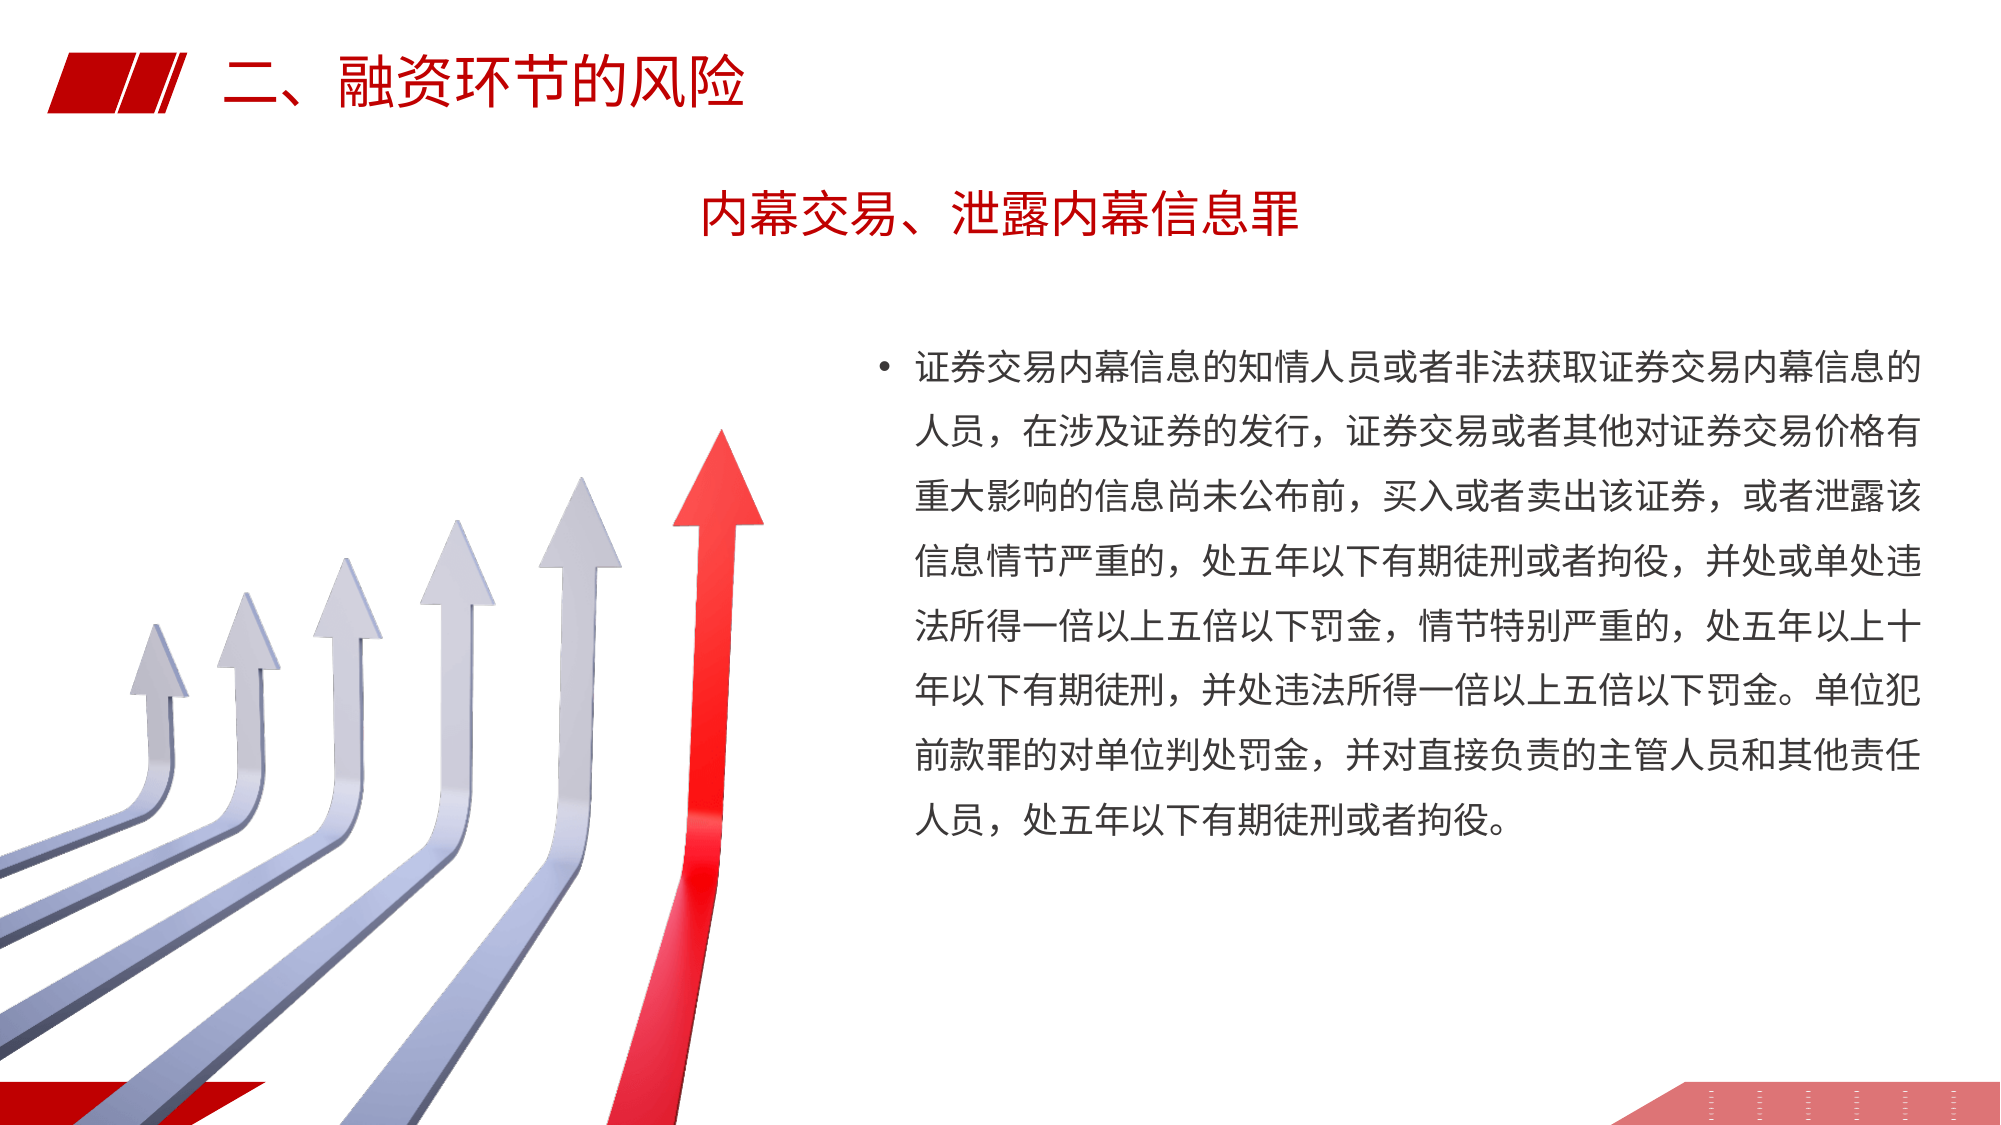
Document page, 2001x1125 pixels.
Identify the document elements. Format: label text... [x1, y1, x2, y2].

text_box 二、融资环节的风险 [206, 51, 887, 118]
list 证券交易内幕信息的知情人员或者非法获取证券交易内幕信息的人员，在涉及证券的发行，证券交易或者其他对证券交易价格有重大影响的信息尚未公布前，买入或者卖出该证券，或者泄露该信息情节严重的，处五年以下有期徒刑或者拘役，并处或单处违法所得一倍以上五倍以下罚金，情节特别严重的，处五年以上十年以下有期徒刑，并处违法所得一倍以上五倍以下罚金。单位犯前款罪的对单位判处罚金，并对直接负责的主管人员和其他责任人员，处五年以下有期徒刑或者拘役。 [864, 315, 1940, 899]
title 内幕交易、泄露内幕信息罪 [505, 165, 1495, 268]
picture [0, 261, 864, 1125]
